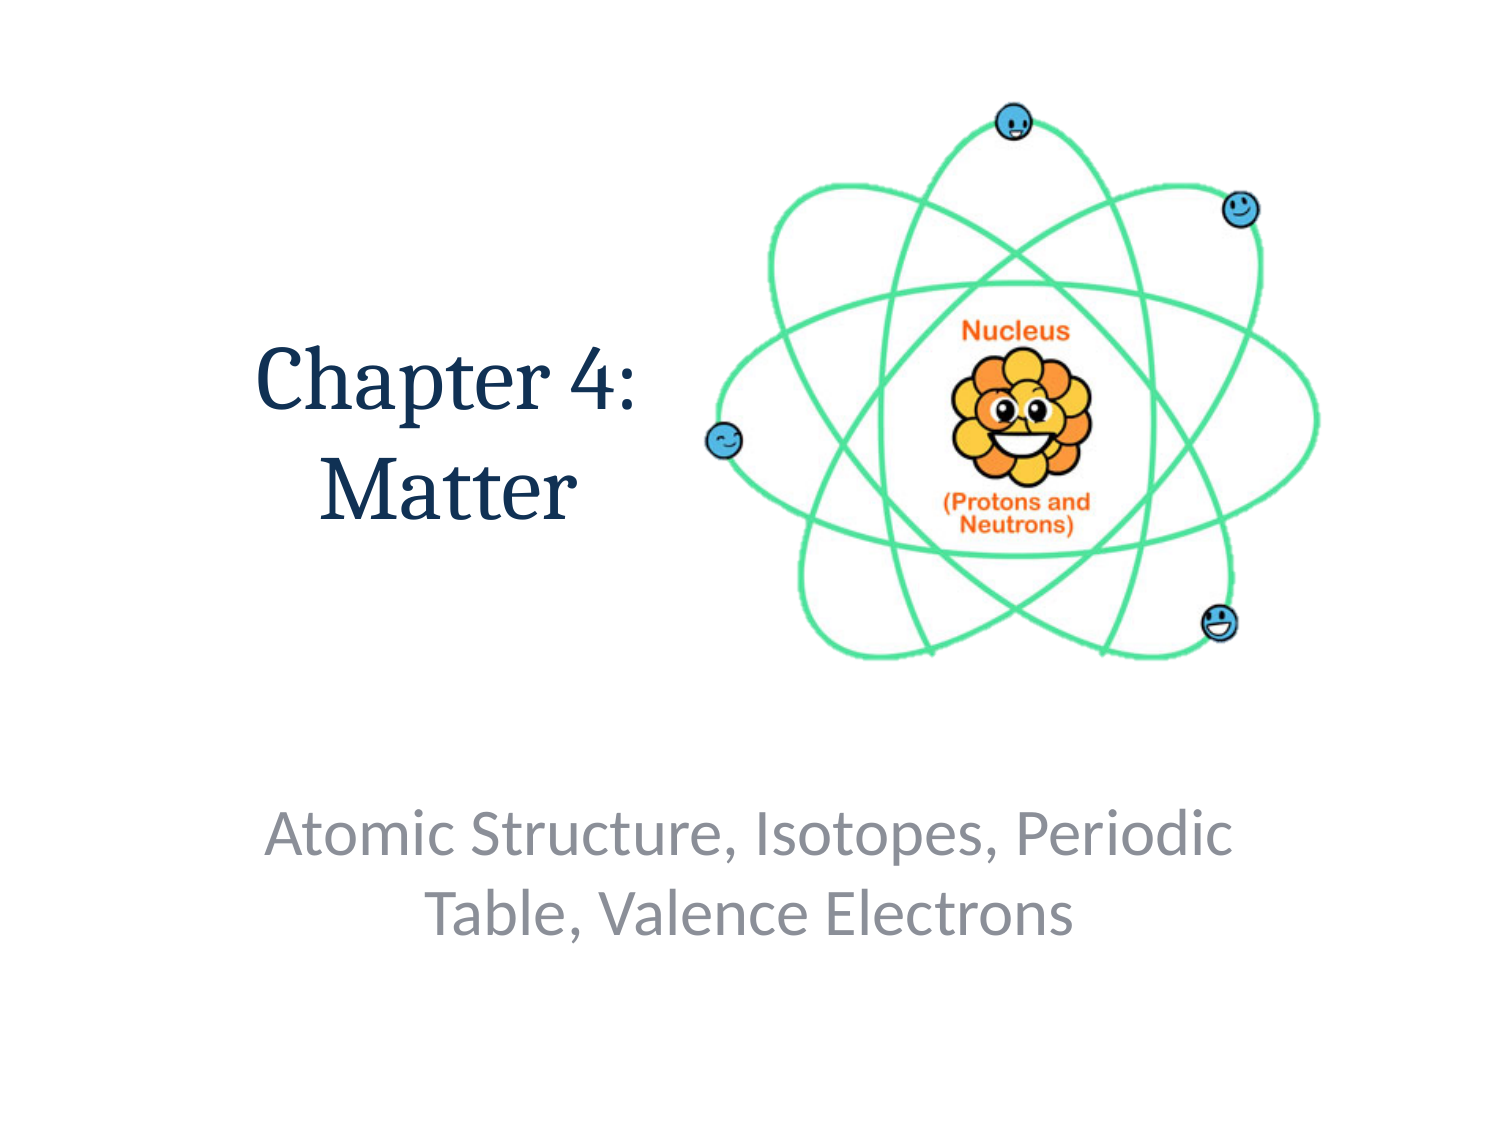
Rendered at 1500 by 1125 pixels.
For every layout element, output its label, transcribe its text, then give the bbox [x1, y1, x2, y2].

title Chapter 4: Matter [0, 306, 548, 548]
picture [553, 0, 1500, 746]
subtitle Atomic Structure, Isotopes, Periodic Table, Valence Electrons [225, 781, 1275, 1069]
